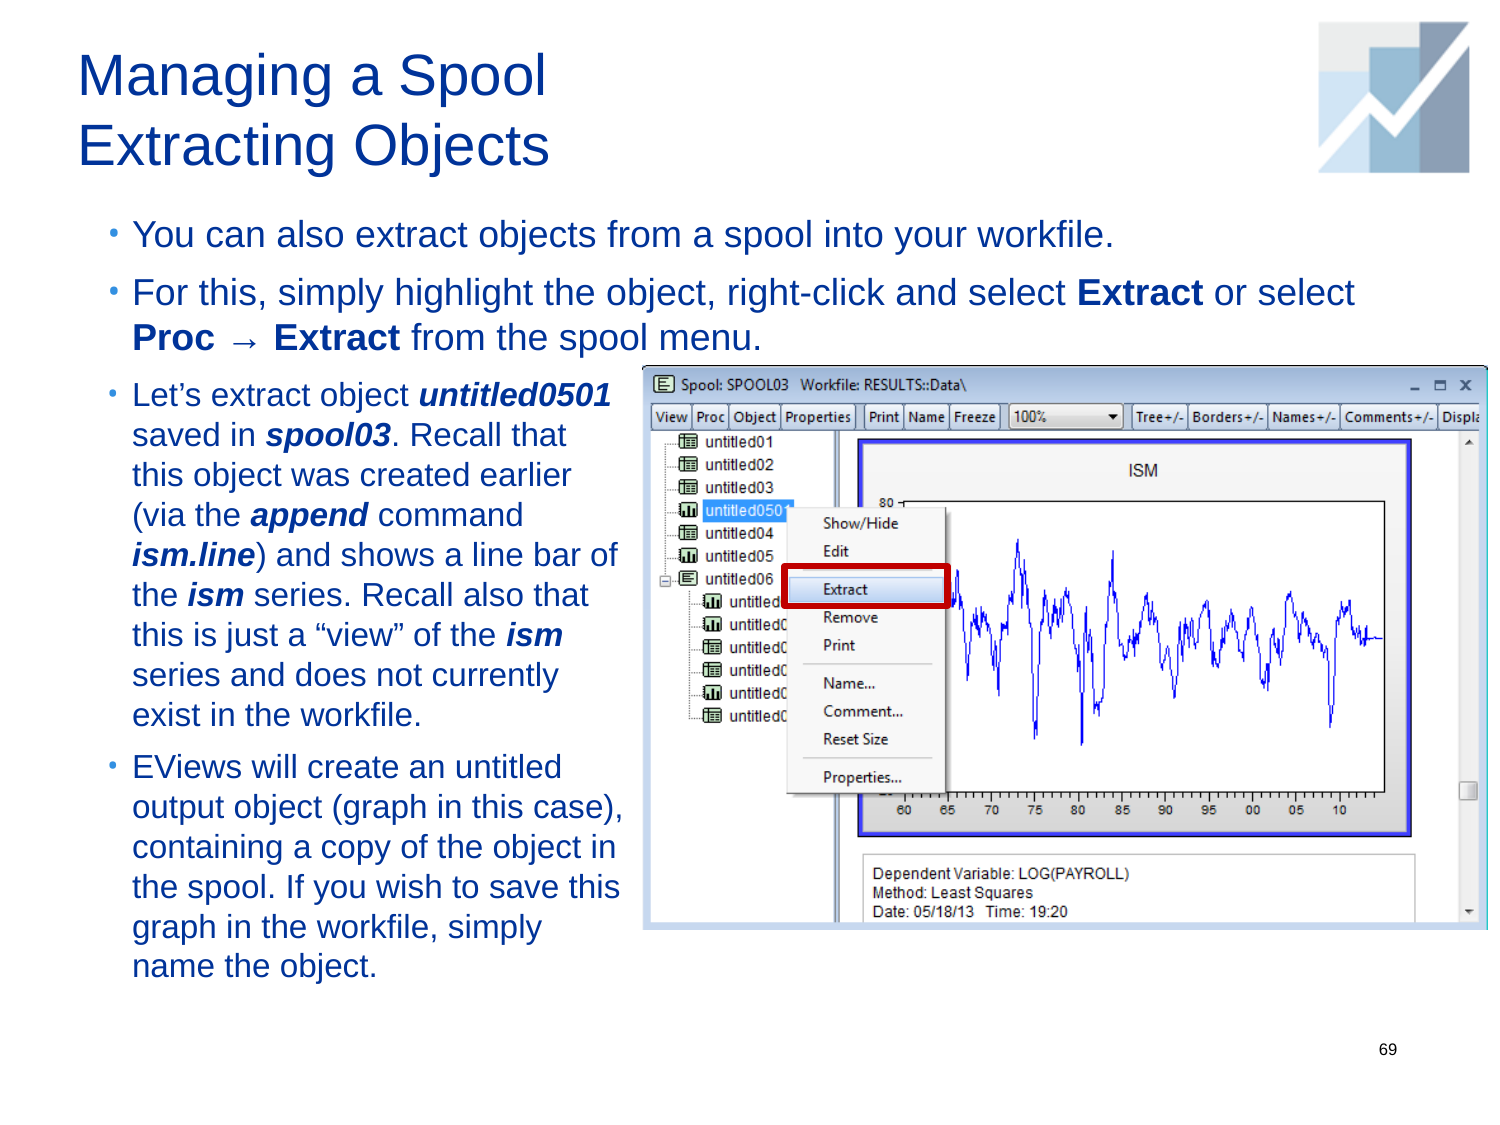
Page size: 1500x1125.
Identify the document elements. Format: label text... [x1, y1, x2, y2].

slide_number 69 [1262, 1015, 1413, 1067]
picture [642, 365, 1488, 930]
title Managing a Spool Extracting Objects [62, 0, 1297, 185]
picture [1300, 11, 1479, 181]
text_box Let’s extract object untitled0501 saved in spool03. Recall that this object was created earlier (via the append command ism.line) and shows a line bar of the ism series. Recall also that this is just a “view” of the ism series and does not currently exist in the workfile. EViews will create an untitled output object (graph in this case), containing a copy of the object in the spool. If you wish to save this graph in the workfile, simply name the object. [88, 365, 643, 1045]
text_box You can also extract objects from a spool into your workfile. For this, simply highlight the object, right-click and select Extract or select Proc → Extract from the spool menu. [88, 202, 1422, 273]
